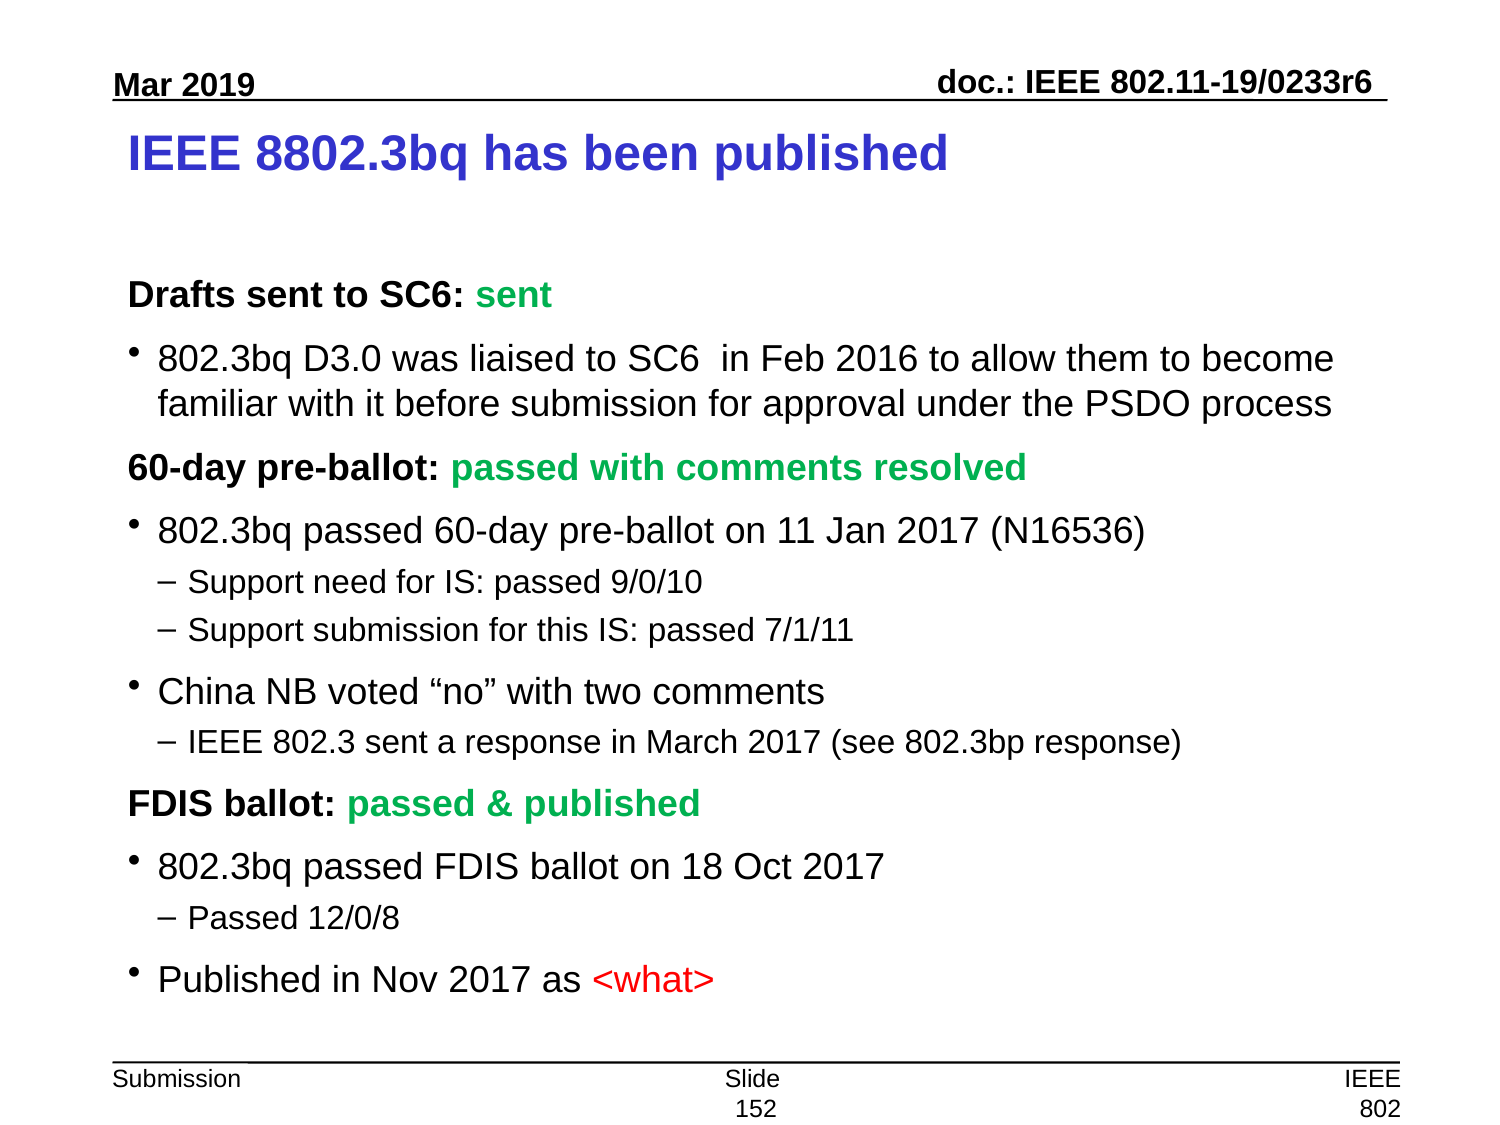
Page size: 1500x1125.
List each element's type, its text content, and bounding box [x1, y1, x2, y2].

list Drafts sent to SC6: sent 802.3bq D3.0 was liaised to SC6 in Feb 2016 to allow them to become familiar with it before submission for approval under the PSDO process 60-day pre-ballot: passed with comments resolved 802.3bq passed 60-day pre-ballot on 11 Jan 2017 (N16536) Support need for IS: passed 9/0/10 Support submission for this IS: passed 7/1/11 China NB voted “no” with two comments IEEE 802.3 sent a response in March 2017 (see 802.3bp response) FDIS ballot: passed & published 802.3bq passed FDIS ballot on 18 Oct 2017 Passed 12/0/8 Published in Nov 2017 as <what> [112, 262, 1388, 938]
footer IEEE 802 [1320, 1061, 1402, 1093]
title IEEE 8802.3bq has been published [112, 112, 1388, 262]
slide_number Slide 152 [709, 1061, 803, 1093]
